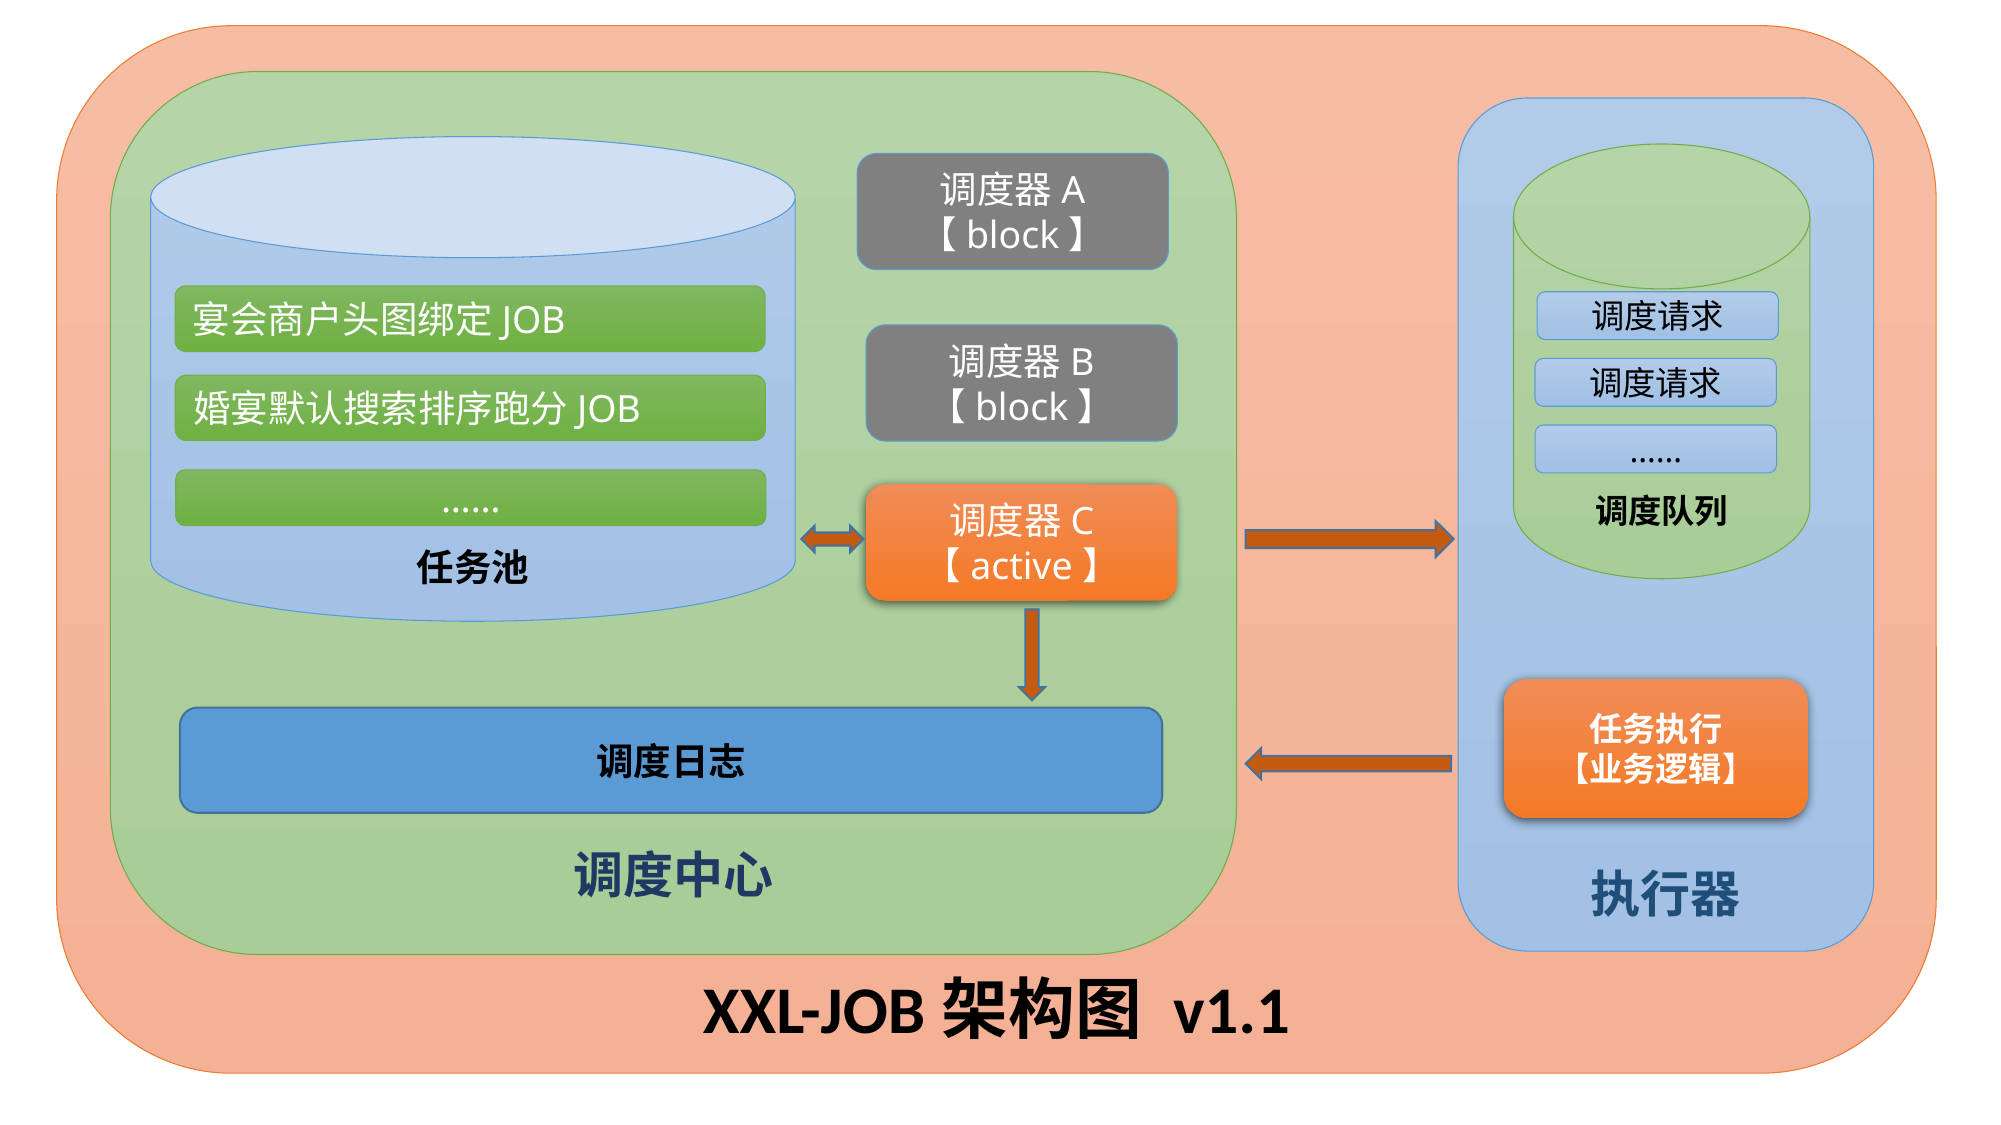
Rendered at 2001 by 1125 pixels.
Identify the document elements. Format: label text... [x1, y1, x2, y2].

text_box XXL-JOB架构图 v1.1 [56, 25, 1937, 1074]
text_box 执行器 [1457, 97, 1875, 952]
text_box [1244, 745, 1453, 782]
text_box 调度队列 [1512, 143, 1811, 580]
text_box [799, 523, 865, 555]
text_box 调度器C 【active】 [866, 484, 1178, 601]
text_box 宴会商户头图绑定JOB [174, 285, 766, 353]
text_box …… [175, 469, 767, 527]
text_box 调度请求 [1536, 291, 1779, 341]
text_box [1016, 608, 1048, 702]
text_box 调度器B 【block】 [865, 324, 1178, 442]
text_box 调度日志 [178, 706, 1164, 814]
text_box 调度器A 【block】 [856, 152, 1169, 271]
text_box …… [1534, 424, 1778, 474]
text_box 任务池 [150, 136, 796, 622]
text_box 任务执行 【业务逻辑】 [1504, 679, 1808, 818]
text_box 调度中心 [109, 70, 1238, 956]
text_box 婚宴默认搜索排序跑分JOB [174, 374, 766, 441]
text_box 调度请求 [1534, 357, 1777, 407]
text_box [1244, 518, 1456, 560]
